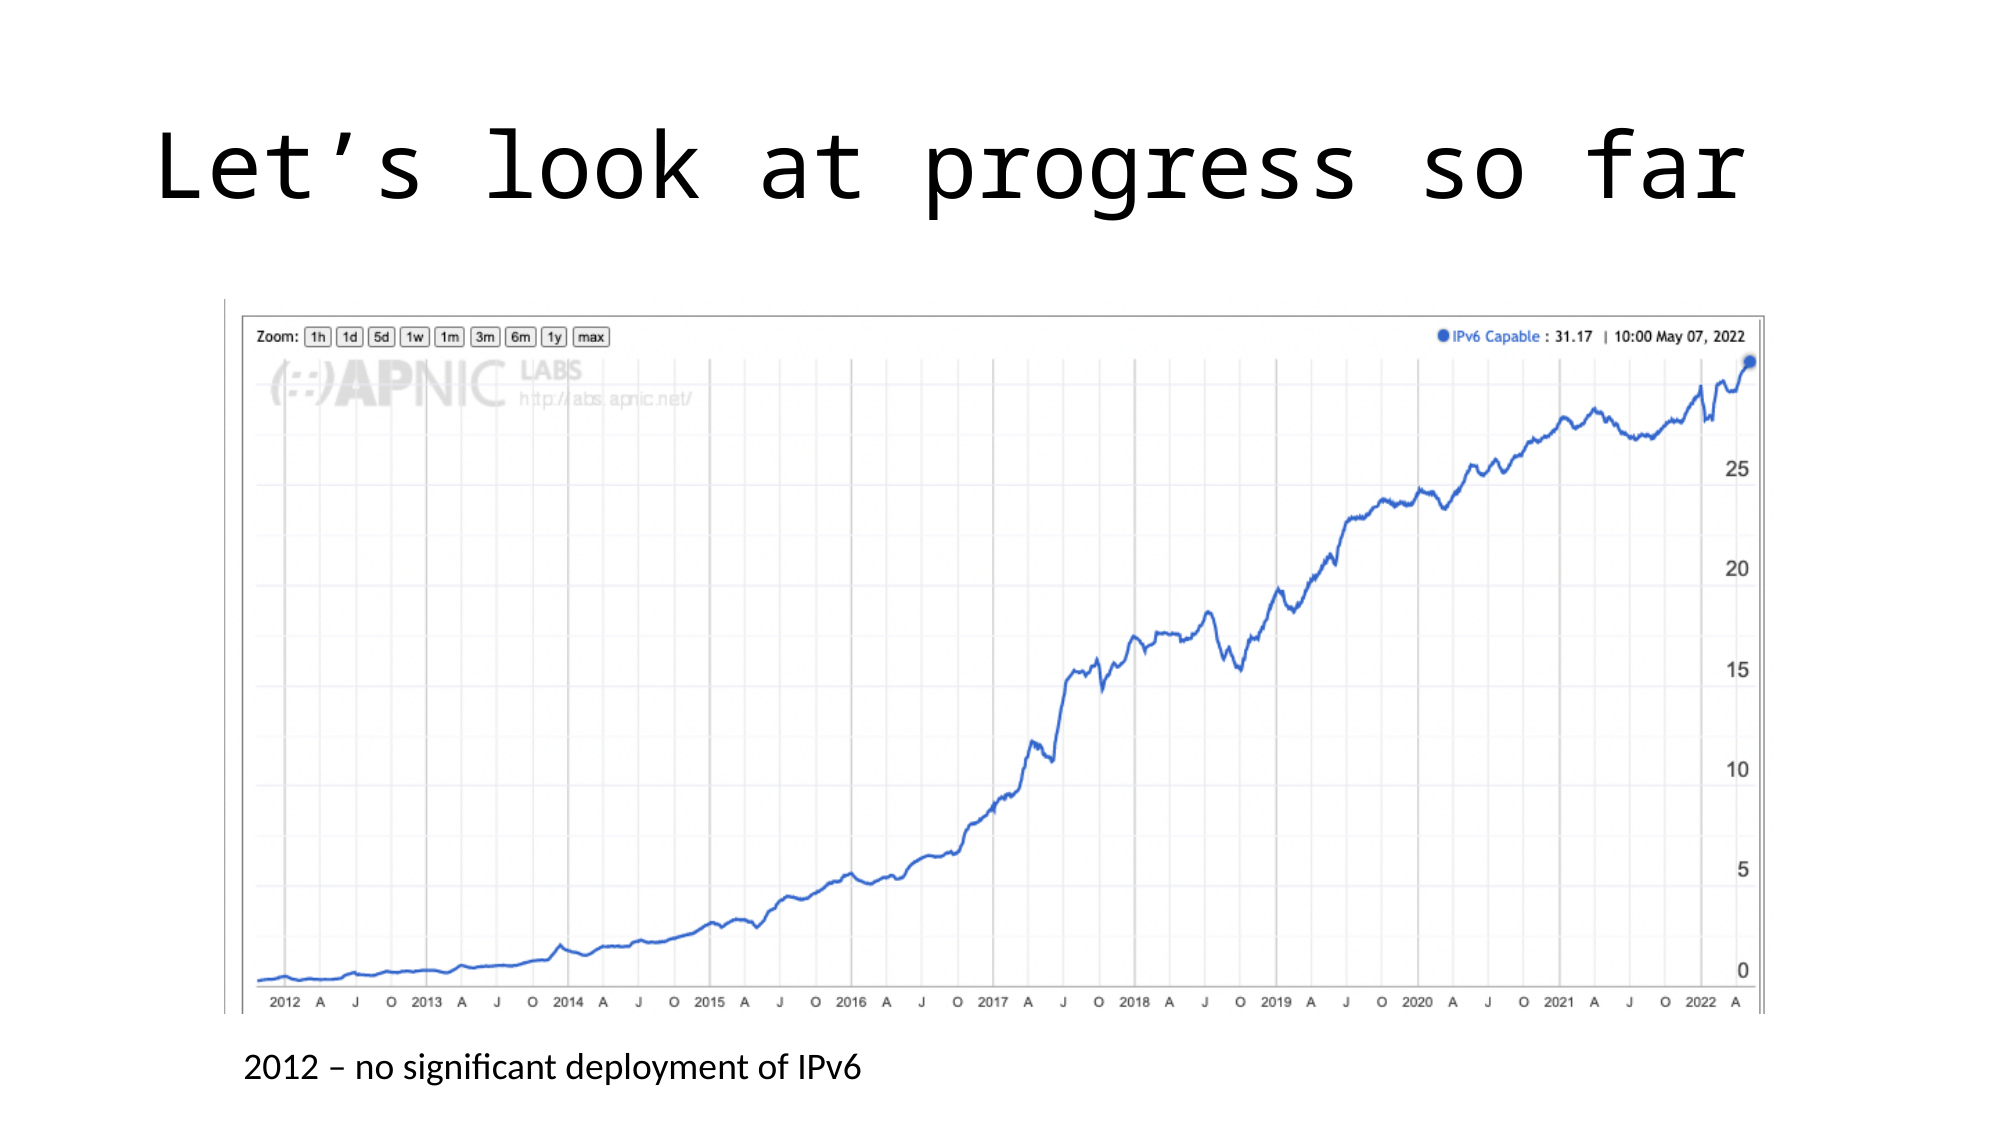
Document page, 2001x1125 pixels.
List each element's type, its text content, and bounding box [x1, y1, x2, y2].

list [224, 299, 1776, 1014]
title Let’s look at progress so far [137, 59, 1863, 278]
text_box 2012 – no significant deployment of IPv6 [228, 1034, 878, 1095]
